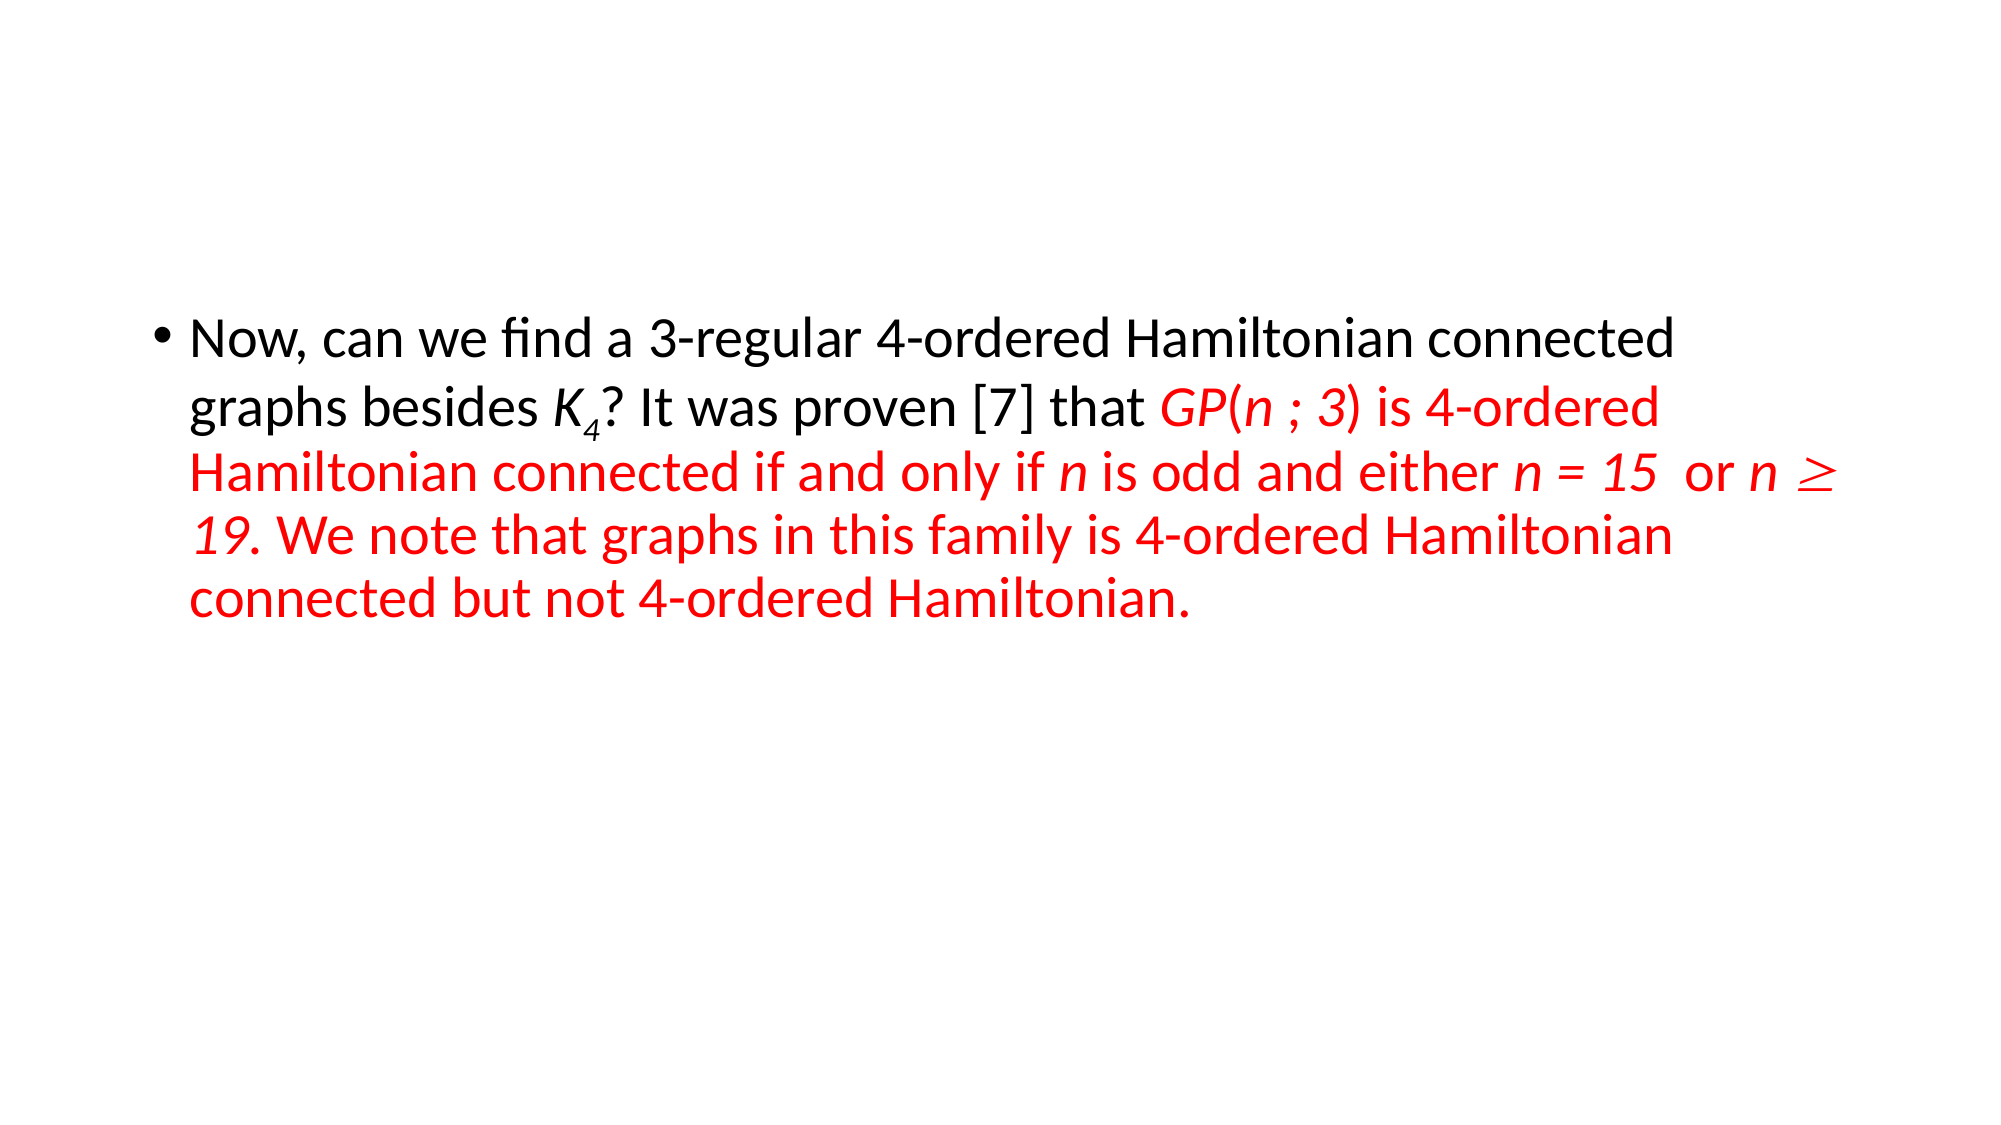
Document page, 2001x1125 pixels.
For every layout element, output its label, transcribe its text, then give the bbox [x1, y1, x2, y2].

list Now, can we find a 3-regular 4-ordered Hamiltonian connected graphs besides K4? It was proven [7] that GP(n ; 3) is 4-ordered Hamiltonian connected if and only if n is odd and either n = 15 or n  19. We note that graphs in this family is 4-ordered Hamiltonian connected but not 4-ordered Hamiltonian. [137, 299, 1863, 1014]
